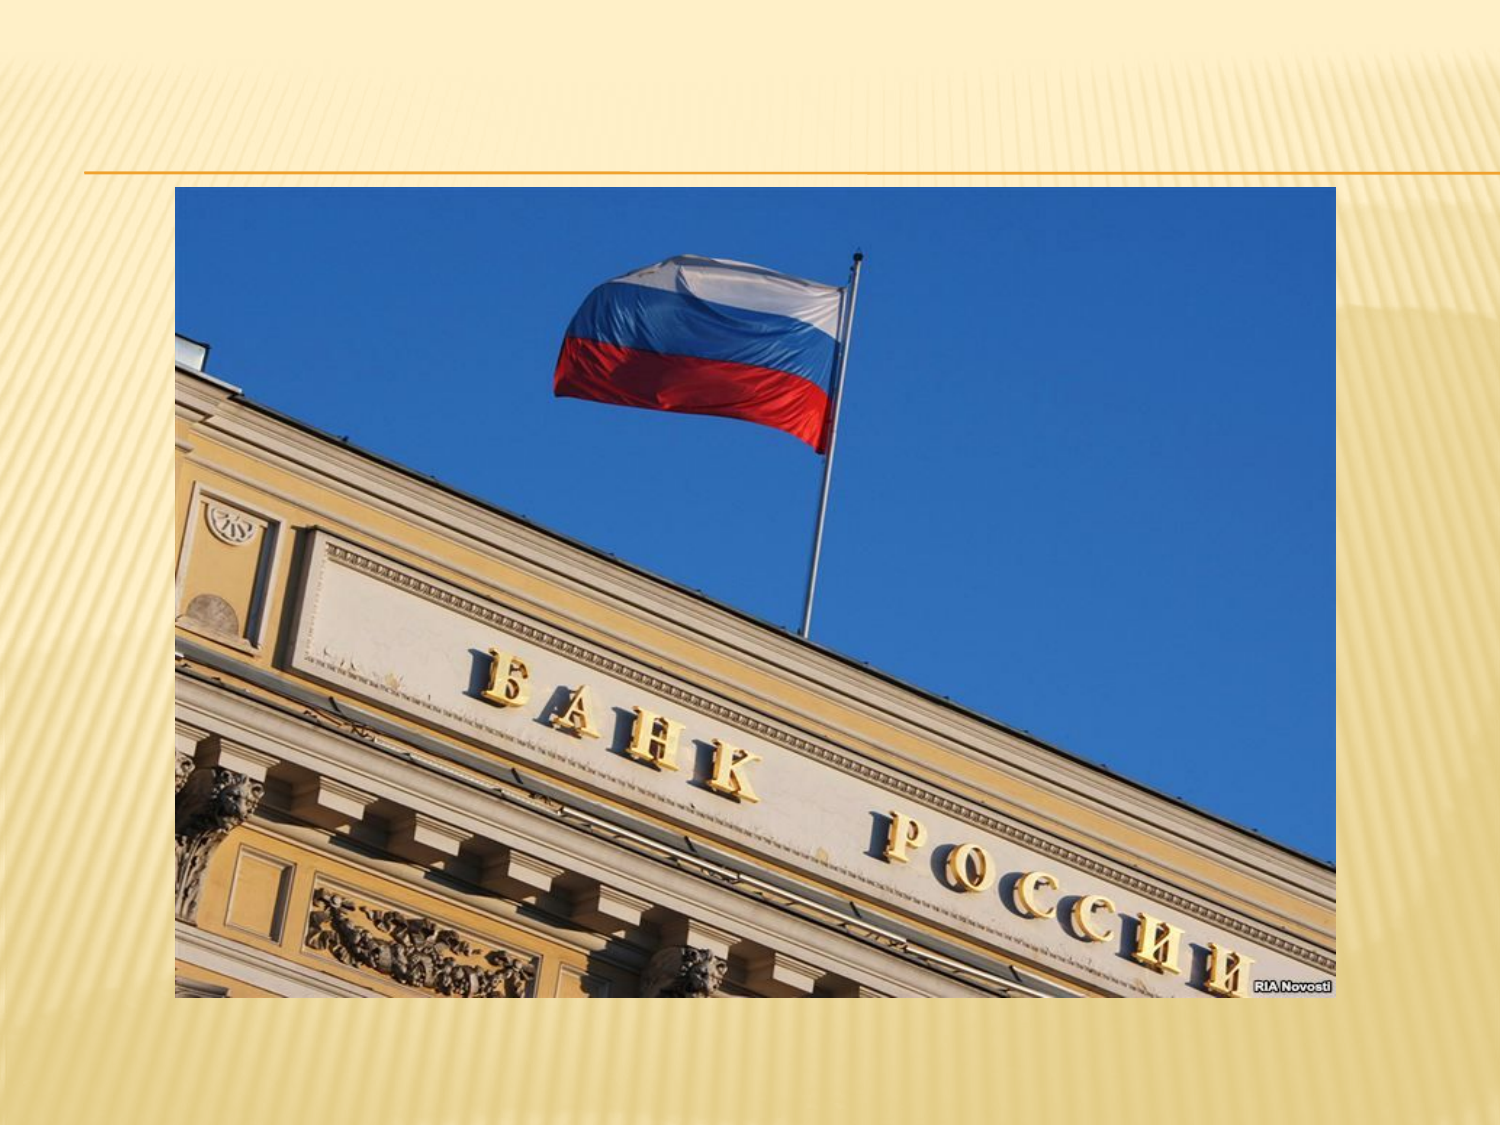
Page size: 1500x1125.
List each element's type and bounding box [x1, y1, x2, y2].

list [175, 187, 1337, 998]
